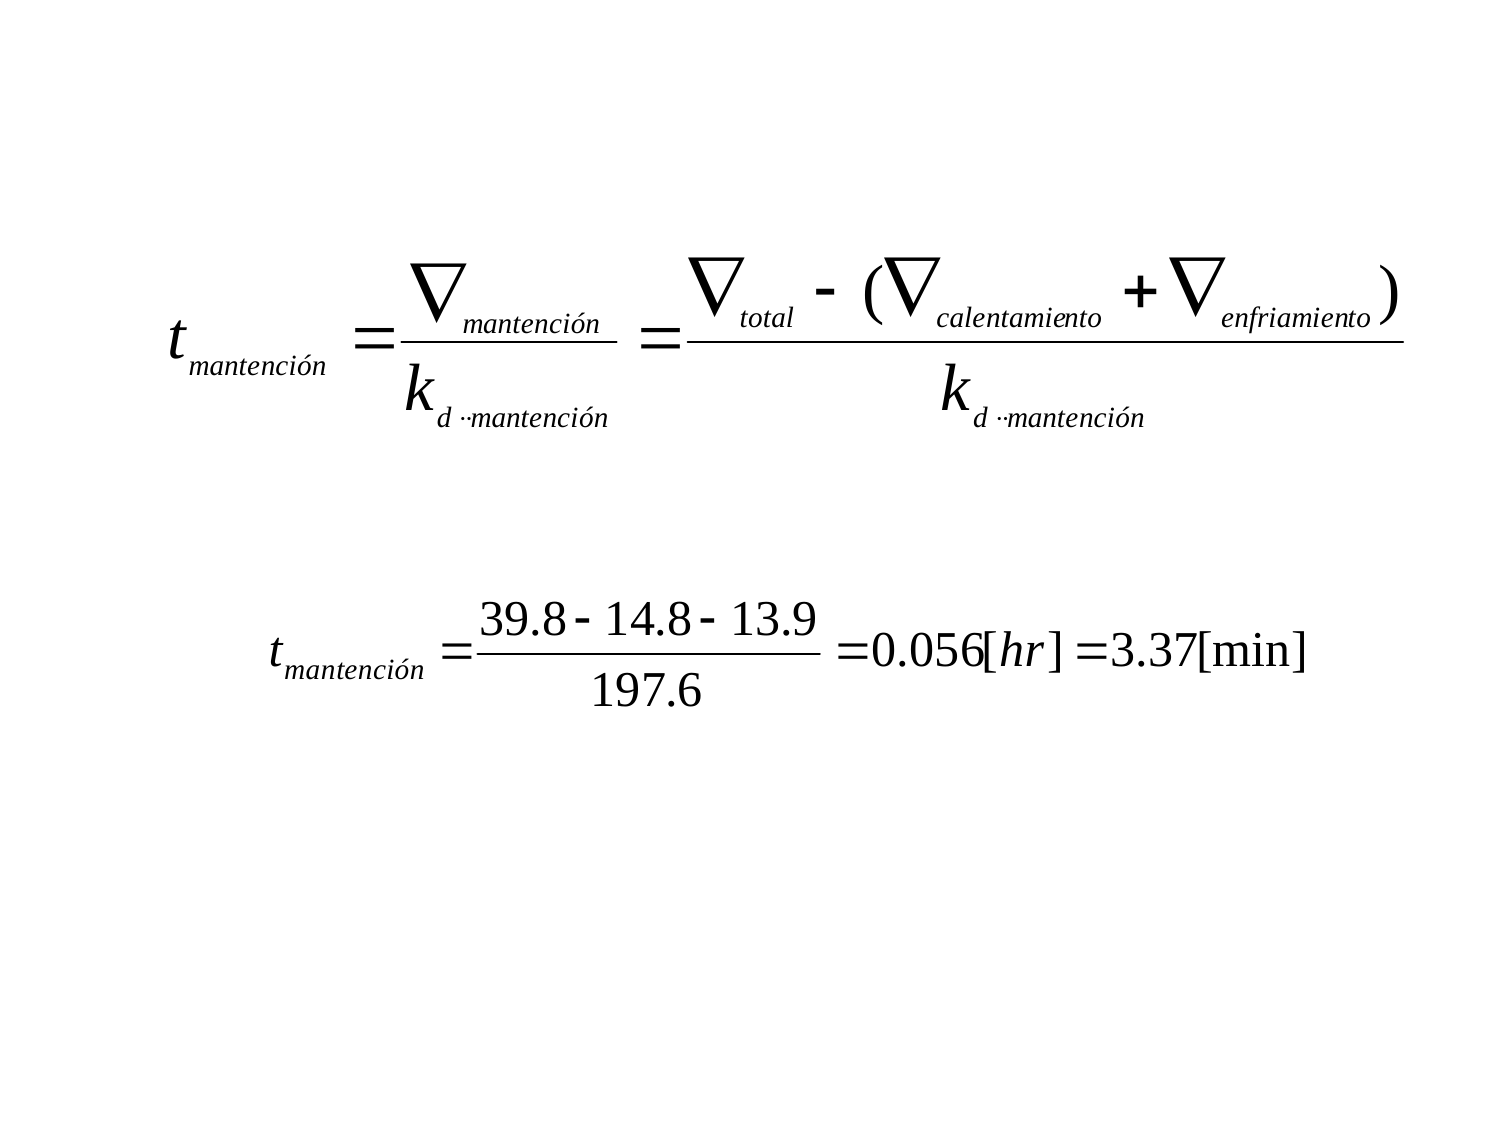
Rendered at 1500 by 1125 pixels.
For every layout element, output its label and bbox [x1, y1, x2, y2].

text_box [262, 587, 1312, 718]
text_box [162, 249, 1413, 439]
